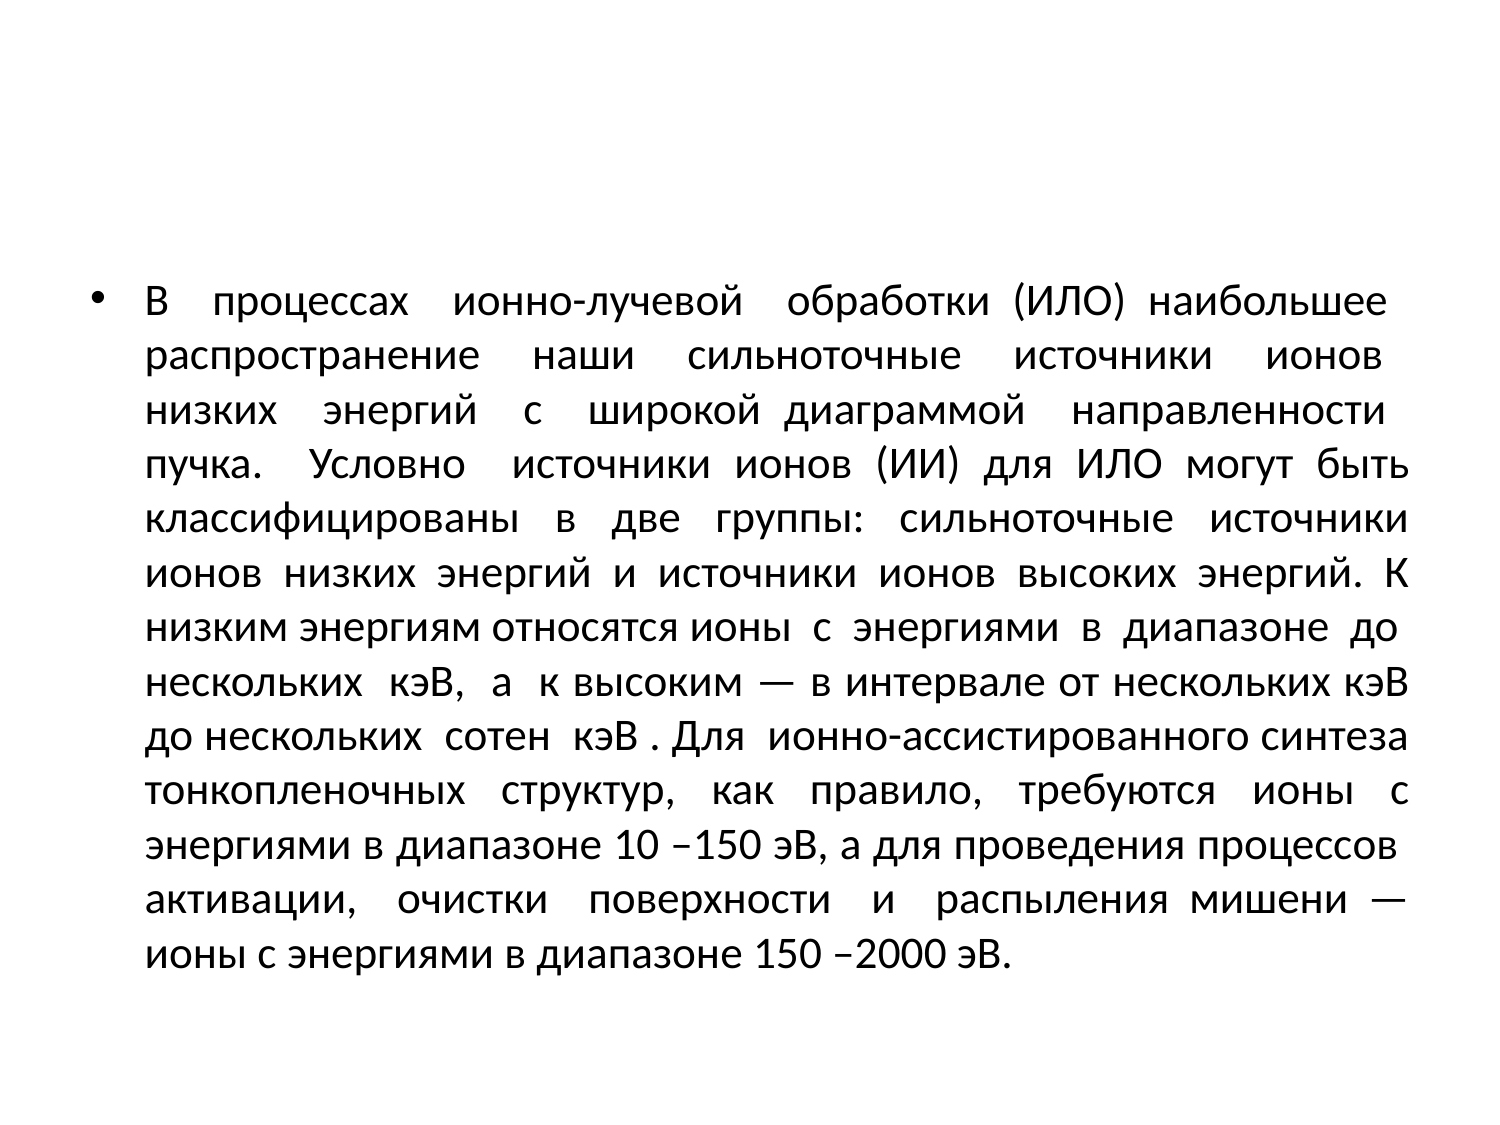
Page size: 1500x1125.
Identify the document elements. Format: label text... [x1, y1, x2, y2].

list В процессах ионно-лучевой обработки (ИЛО) наибольшее распространение наши сильноточные источники ионов низких энергий с широкой диаграммой направленности пучка. Условно источники ионов (ИИ) для ИЛО могут быть классифицированы в две группы: сильноточные источники ионов низких энергий и источники ионов высоких энергий. К низким энергиям относятся ионы с энергиями в диапазоне до нескольких кэВ, а к высоким — в интервале от нескольких кэВ до нескольких сотен кэВ . Для ионно-ассистированного синтеза тонкопленочных структур, как правило, требуются ионы с энергиями в диапазоне 10 –150 эВ, а для проведения процессов активации, очистки поверхности и распыления мишени — ионы с энергиями в диапазоне 150 –2000 эВ. [75, 262, 1425, 1005]
